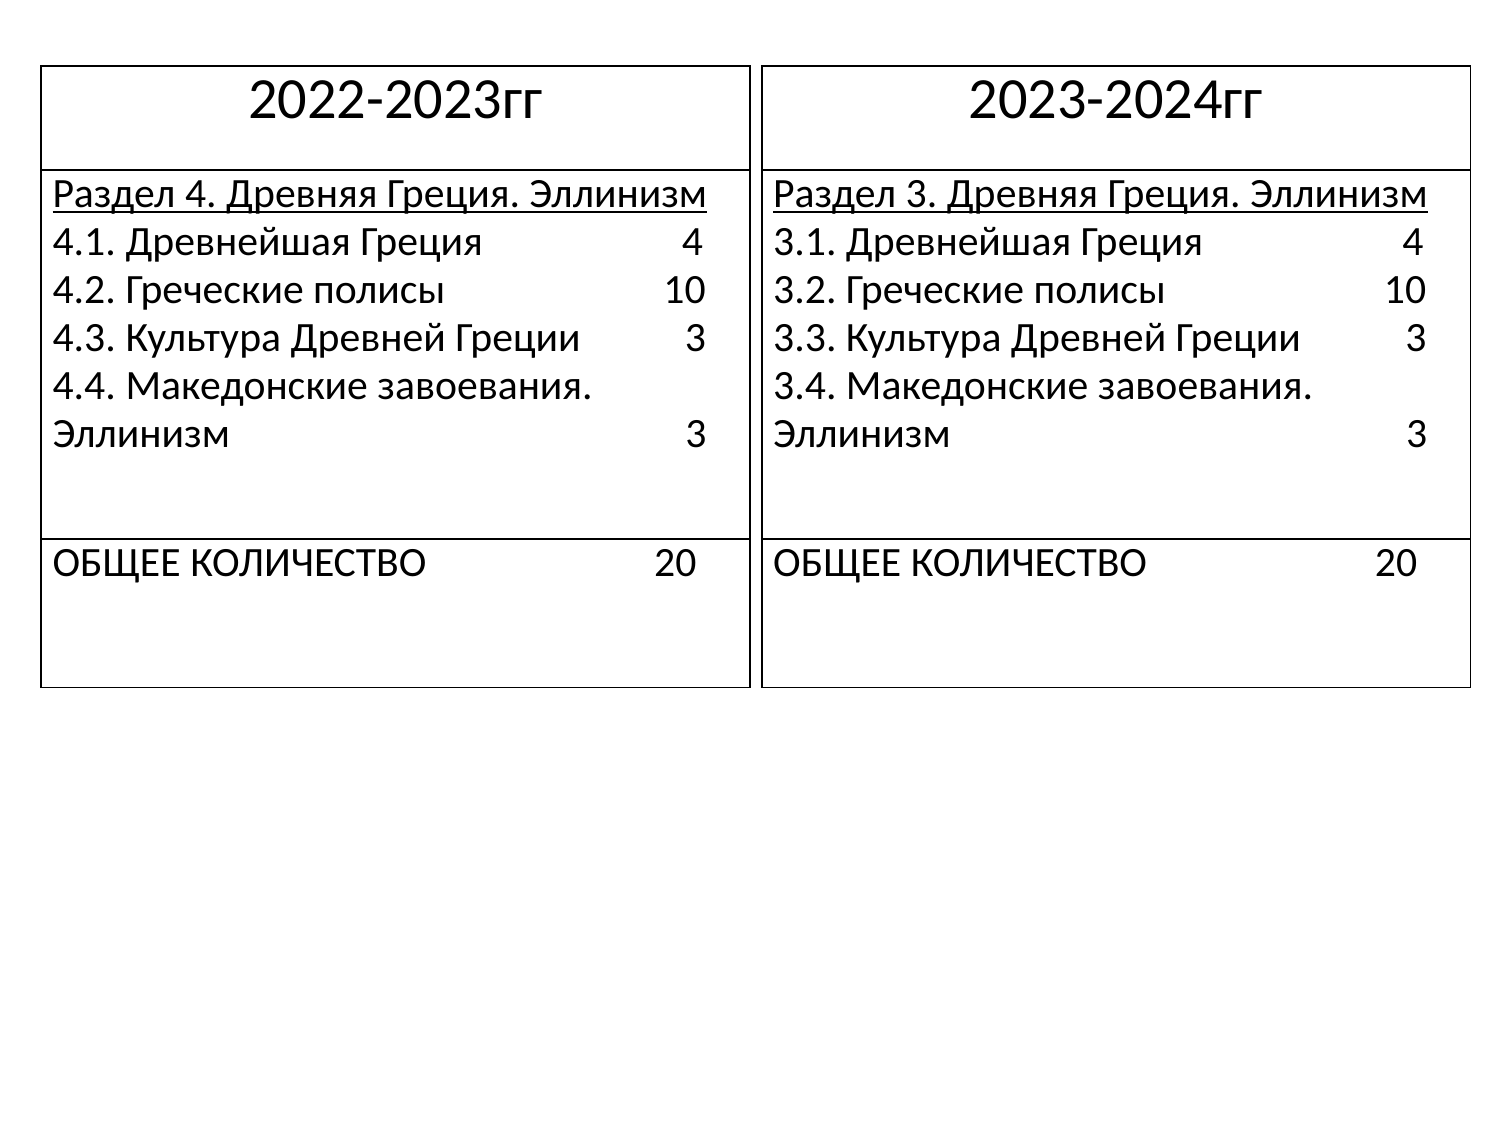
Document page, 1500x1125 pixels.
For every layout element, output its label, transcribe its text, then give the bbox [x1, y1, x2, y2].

table_header 2022-2023гг [42, 67, 749, 169]
table_cell Раздел 4. Древняя Греция. Эллинизм 4.1. Древнейшая Греция 4 4.2. Греческие полисы 10 4.3. Культура Древней Греции 3 4.4. Македонские завоевания. Эллинизм 3 [42, 171, 749, 538]
table_cell Раздел 3. Древняя Греция. Эллинизм 3.1. Древнейшая Греция 4 3.2. Греческие полисы 10 3.3. Культура Древней Греции 3 3.4. Македонские завоевания. Эллинизм 3 [763, 171, 1470, 538]
table_cell ОБЩЕЕ КОЛИЧЕСТВО 20 [42, 540, 749, 687]
table_header 2023-2024гг [763, 67, 1470, 169]
table_cell ОБЩЕЕ КОЛИЧЕСТВО 20 [763, 540, 1470, 687]
